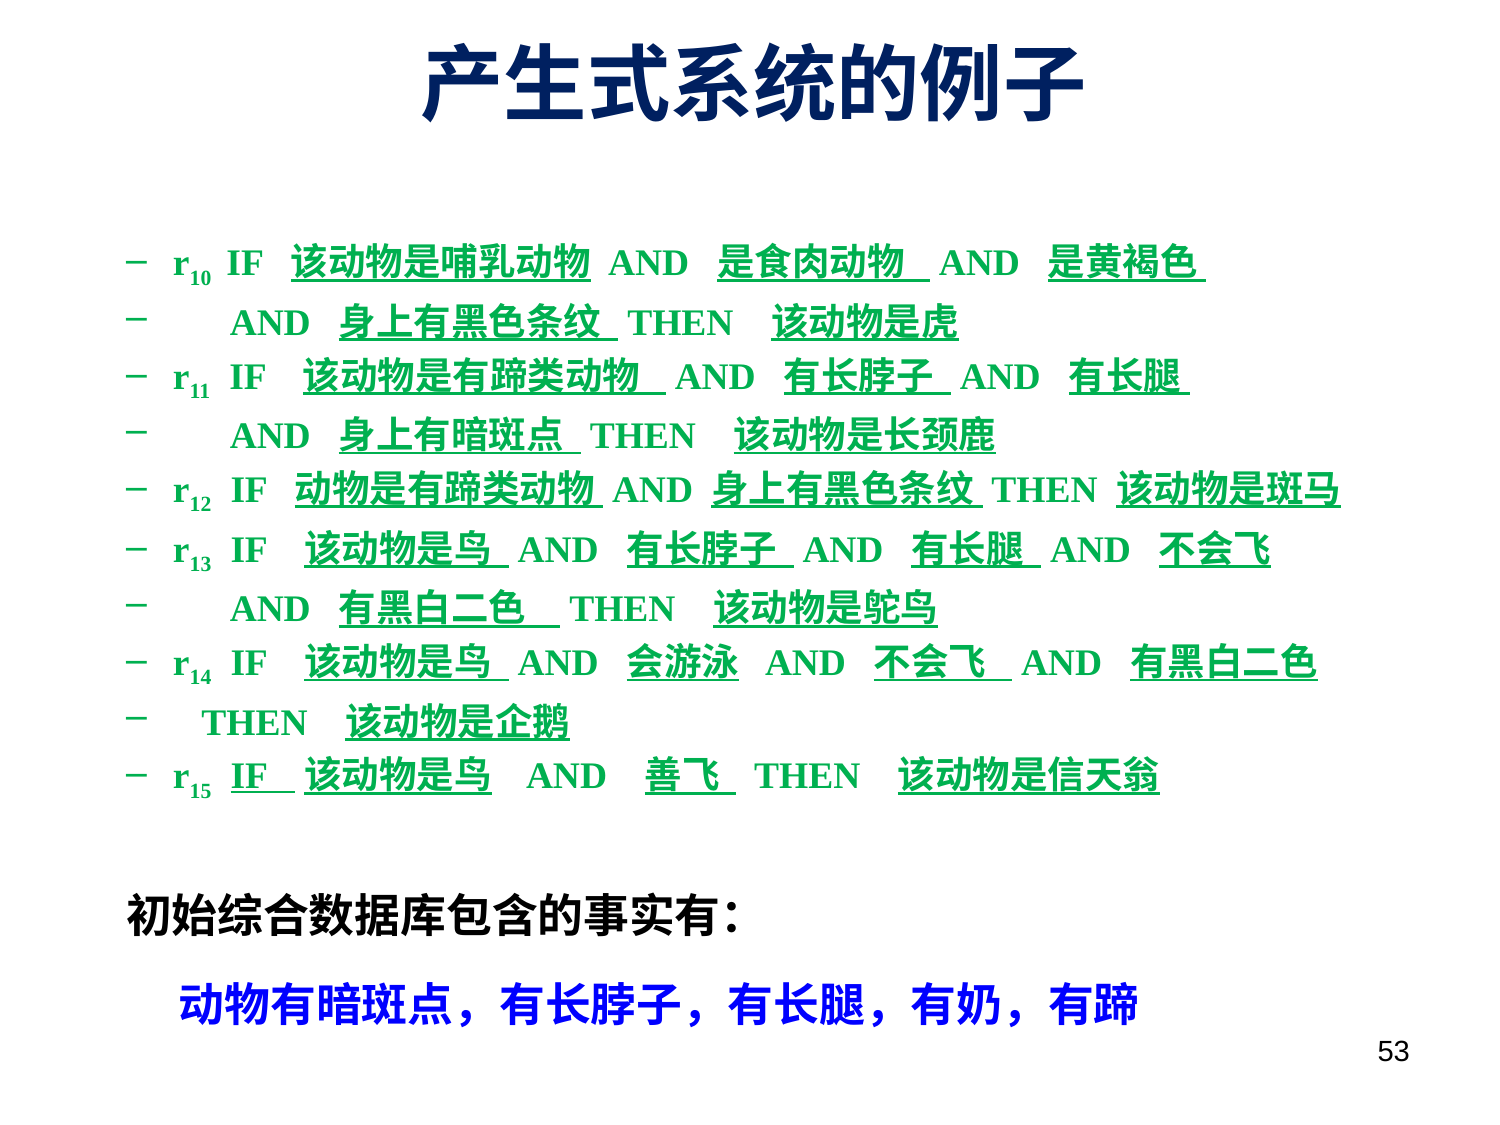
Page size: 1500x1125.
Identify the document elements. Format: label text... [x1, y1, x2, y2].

list r10 IF 该动物是哺乳动物 AND 是食肉动物 AND 是黄褐色 AND 身上有黑色条纹 THEN 该动物是虎 r11 IF 该动物是有蹄类动物 AND 有长脖子 AND 有长腿 AND 身上有暗斑点 THEN 该动物是长颈鹿 r12 IF 动物是有蹄类动物 AND 身上有黑色条纹 THEN 该动物是斑马 r13 IF 该动物是鸟 AND 有长脖子 AND 有长腿 AND 不会飞 AND 有黑白二色 THEN 该动物是鸵鸟 r14 IF 该动物是鸟 AND 会游泳 AND 不会飞 AND 有黑白二色 THEN 该动物是企鹅 r15 IF 该动物是鸟 AND 善飞 THEN 该动物是信天翁 初始综合数据库包含的事实有： 动物有暗斑点，有长脖子，有长腿，有奶，有蹄 [35, 225, 1472, 1125]
text_box 产生式系统的例子 [53, 36, 1455, 186]
